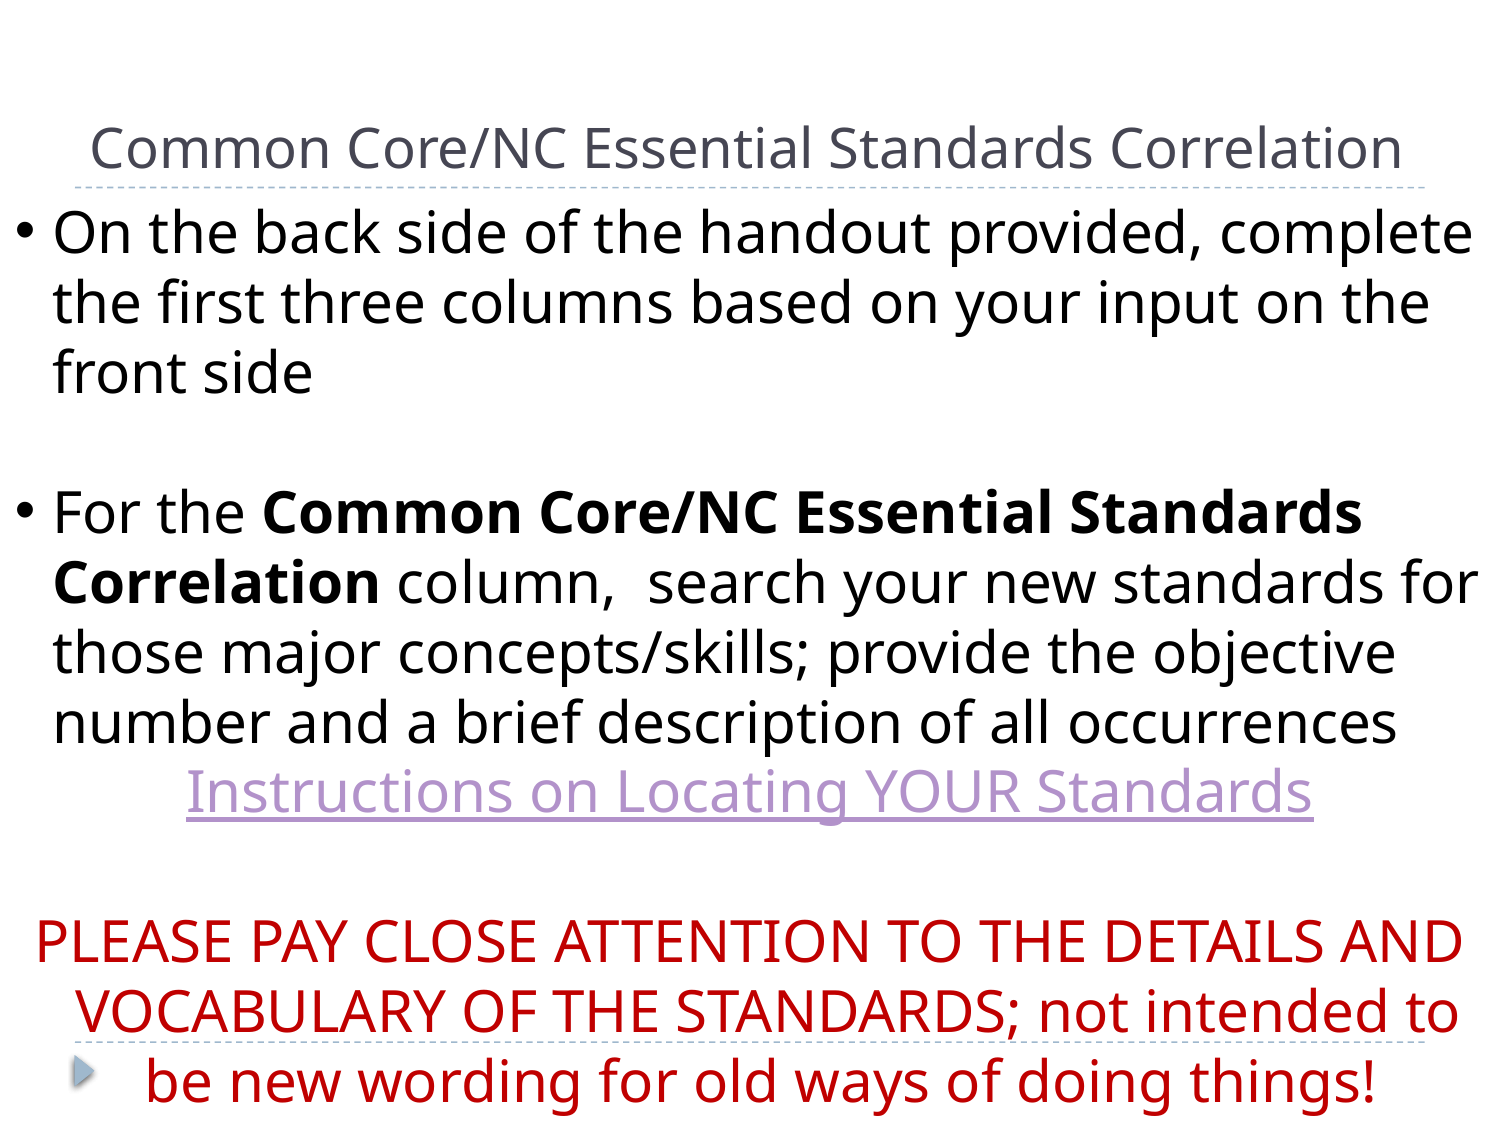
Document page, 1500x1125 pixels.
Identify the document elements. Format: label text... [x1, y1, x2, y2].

title Common Core/NC Essential Standards Correlation [75, 37, 1425, 187]
text_box On the back side of the handout provided, complete the first three columns based on your input on the front side For the Common Core/NC Essential Standards Correlation column, search your new standards for those major concepts/skills; provide the objective number and a brief description of all occurrences Instructions on Locating YOUR Standards PLEASE PAY CLOSE ATTENTION TO THE DETAILS AND VOCABULARY OF THE STANDARDS; not intended to be new wording for old ways of doing things! [0, 187, 1500, 1122]
